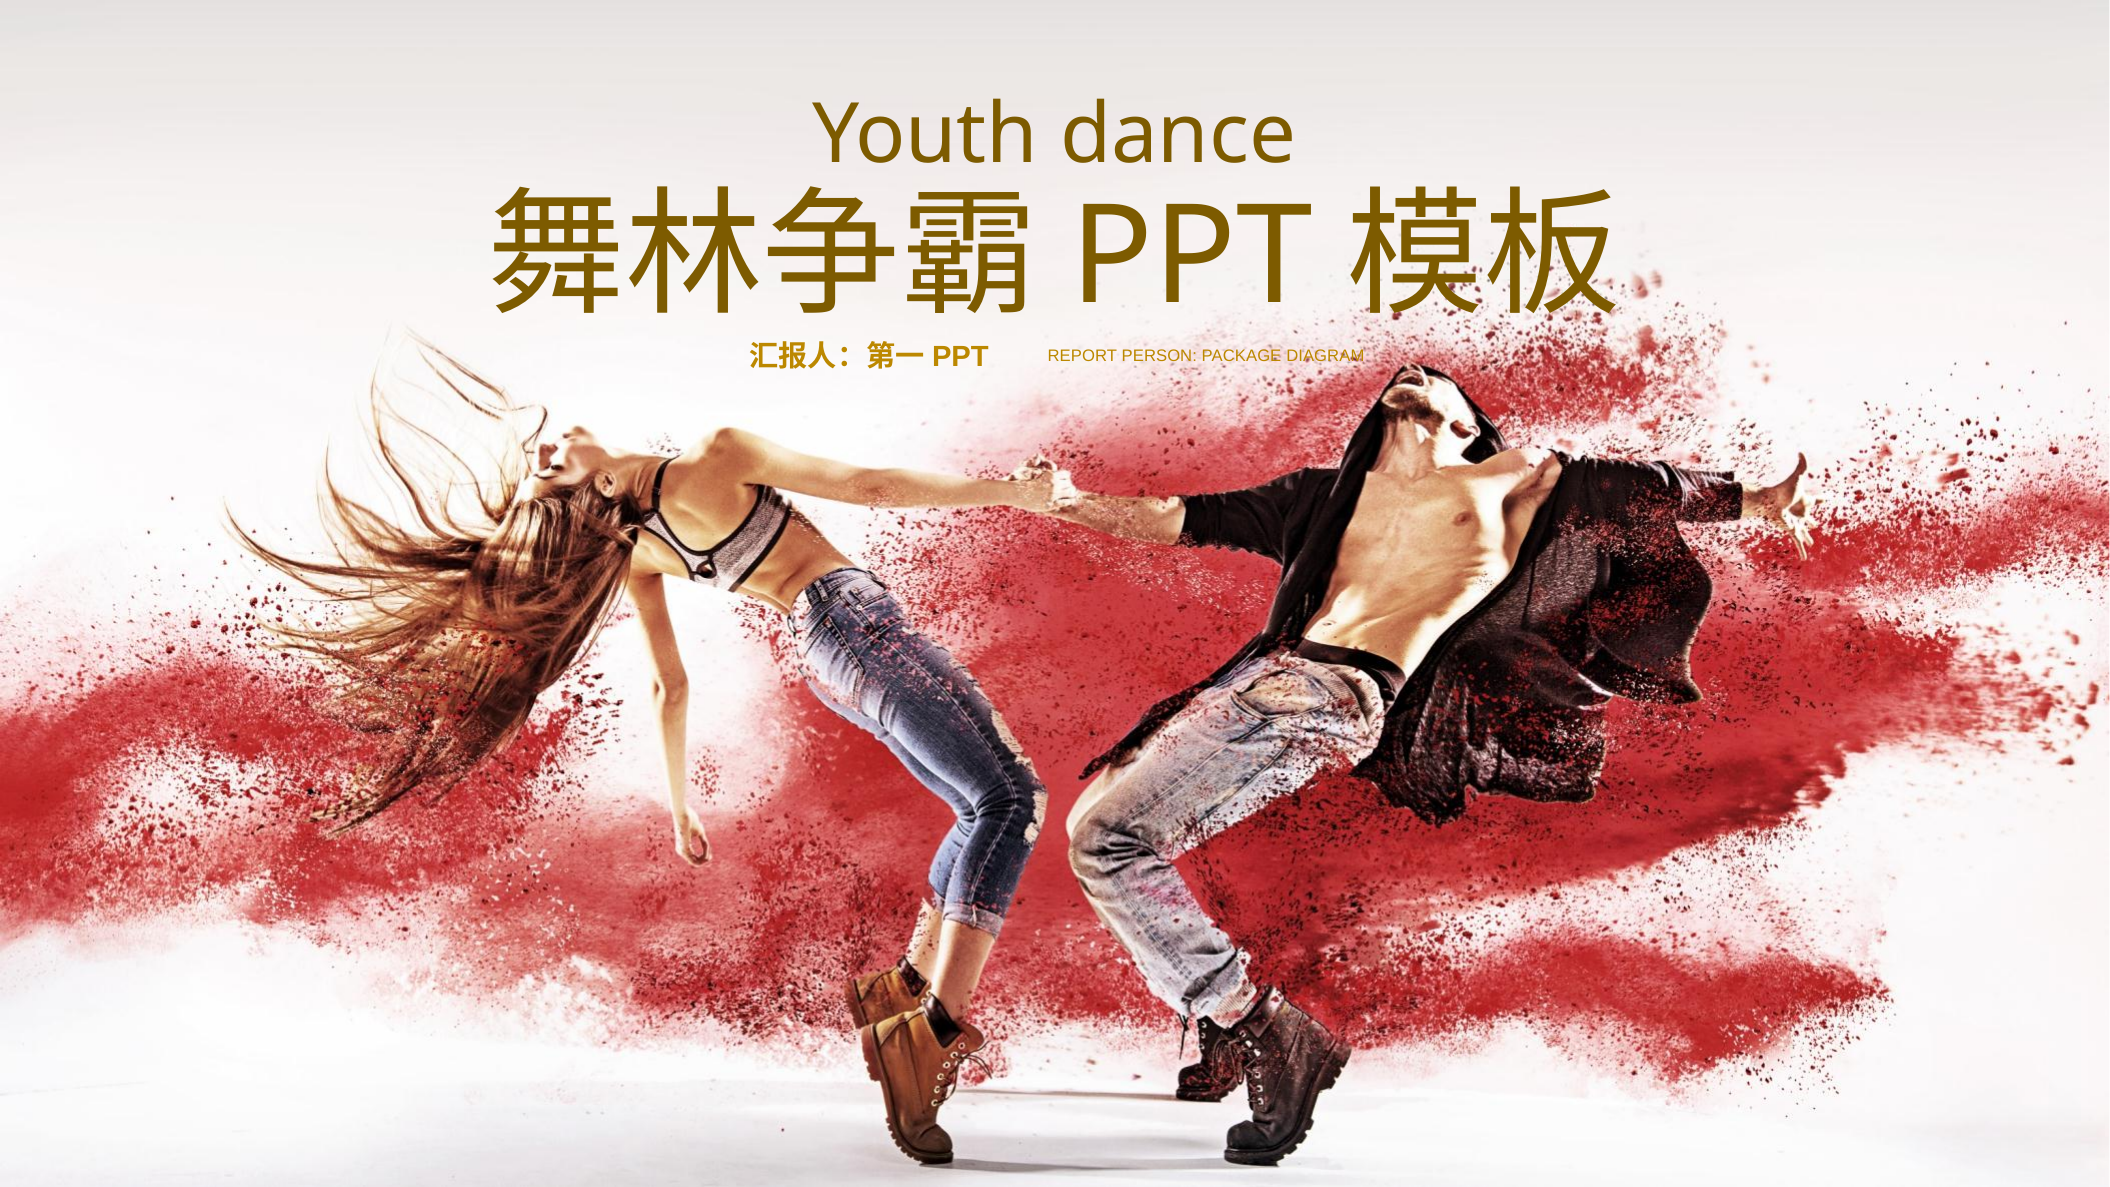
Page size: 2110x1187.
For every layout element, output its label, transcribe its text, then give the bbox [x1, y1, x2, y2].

text_box [0, 0, 2110, 1187]
text_box 舞林争霸PPT模板 [476, 159, 1633, 336]
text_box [717, 330, 1392, 381]
text_box Youth dance [789, 73, 1320, 185]
